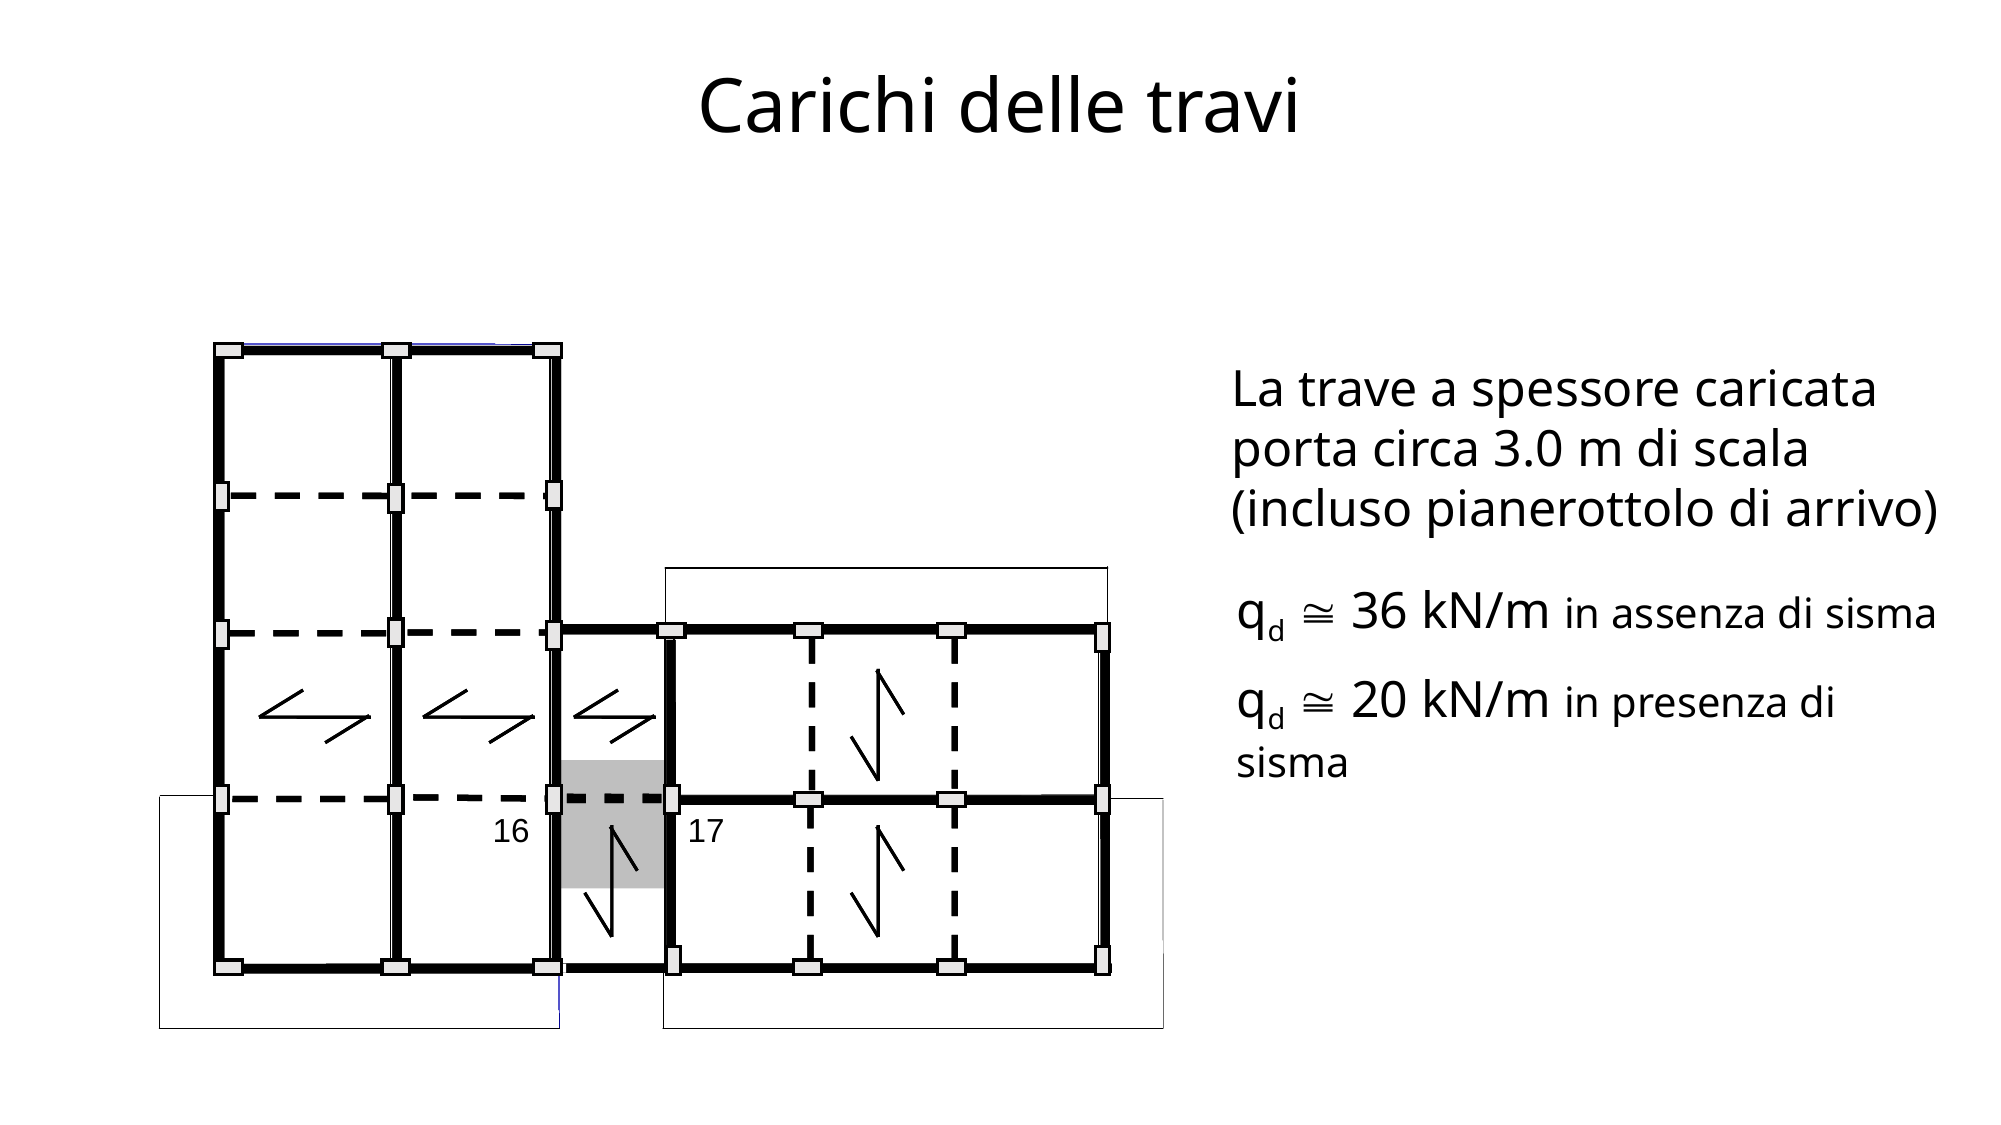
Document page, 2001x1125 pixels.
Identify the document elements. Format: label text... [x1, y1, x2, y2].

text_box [104, 341, 1204, 1069]
text_box qd  20 kN/m in presenza di sisma [1222, 659, 1966, 756]
text_box qd  36 kN/m in assenza di sisma [1222, 571, 1961, 659]
title Carichi delle travi [137, 0, 1863, 218]
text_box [214, 343, 1110, 975]
text_box La trave a spessore caricata porta circa 3.0 m di scala (incluso pianerottolo di arrivo) [1216, 348, 1979, 529]
